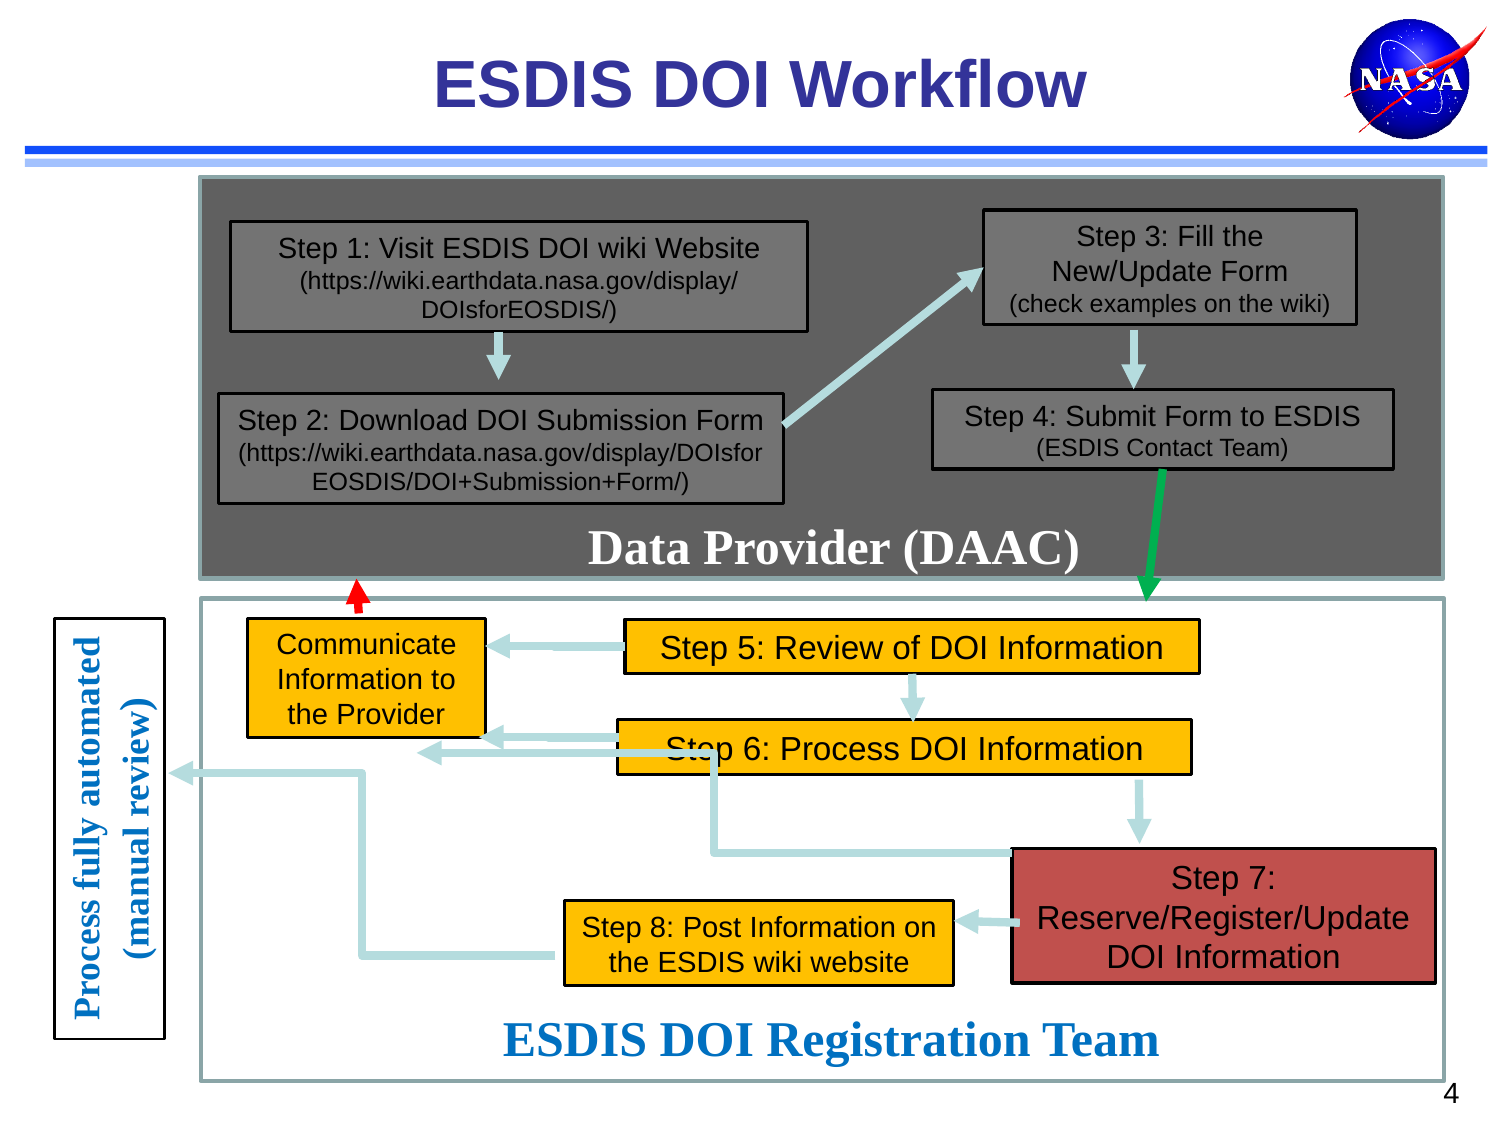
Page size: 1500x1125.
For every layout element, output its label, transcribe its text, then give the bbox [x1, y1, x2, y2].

title ESDIS DOI Workflow [190, 17, 1332, 158]
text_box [54, 176, 1445, 1082]
slide_number 4 [1161, 1066, 1475, 1125]
picture [1325, 10, 1500, 150]
